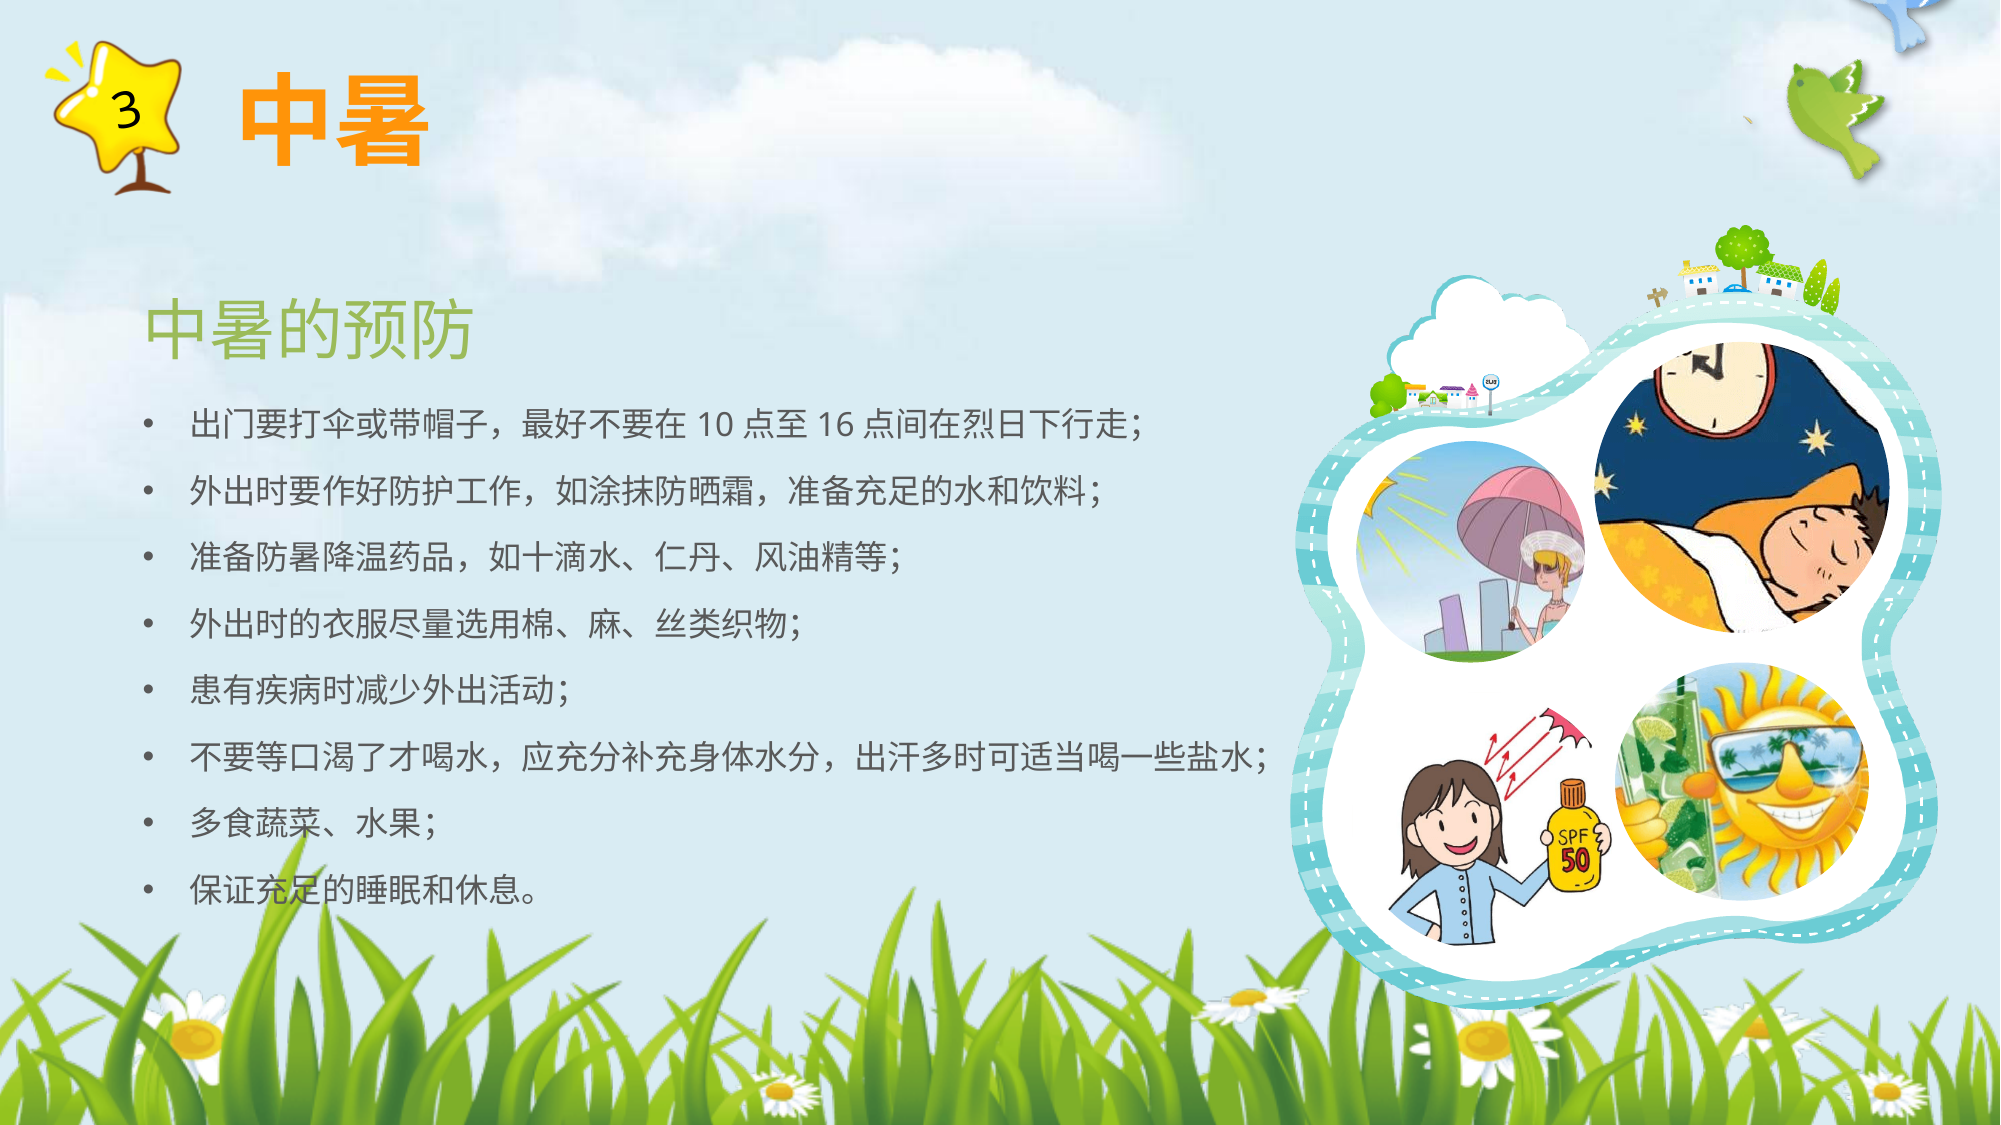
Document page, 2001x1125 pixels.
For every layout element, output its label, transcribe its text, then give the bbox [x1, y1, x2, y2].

text_box 出门要打伞或带帽子，最好不要在10点至16点间在烈日下行走； 外出时要作好防护工作，如涂抹防晒霜，准备充足的水和饮料； 准备防暑降温药品，如十滴水、仁丹、风油精等； 外出时的衣服尽量选用棉、麻、丝类织物； 患有疾病时减少外出活动； 不要等口渴了才喝水，应充分补充身体水分，出汗多时可适当喝一些盐水； 多食蔬菜、水果； 保证充足的睡眠和休息。 [127, 375, 1212, 917]
text_box 中暑的预防 [127, 280, 963, 375]
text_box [1212, 225, 2000, 1043]
picture [0, 0, 2001, 1125]
